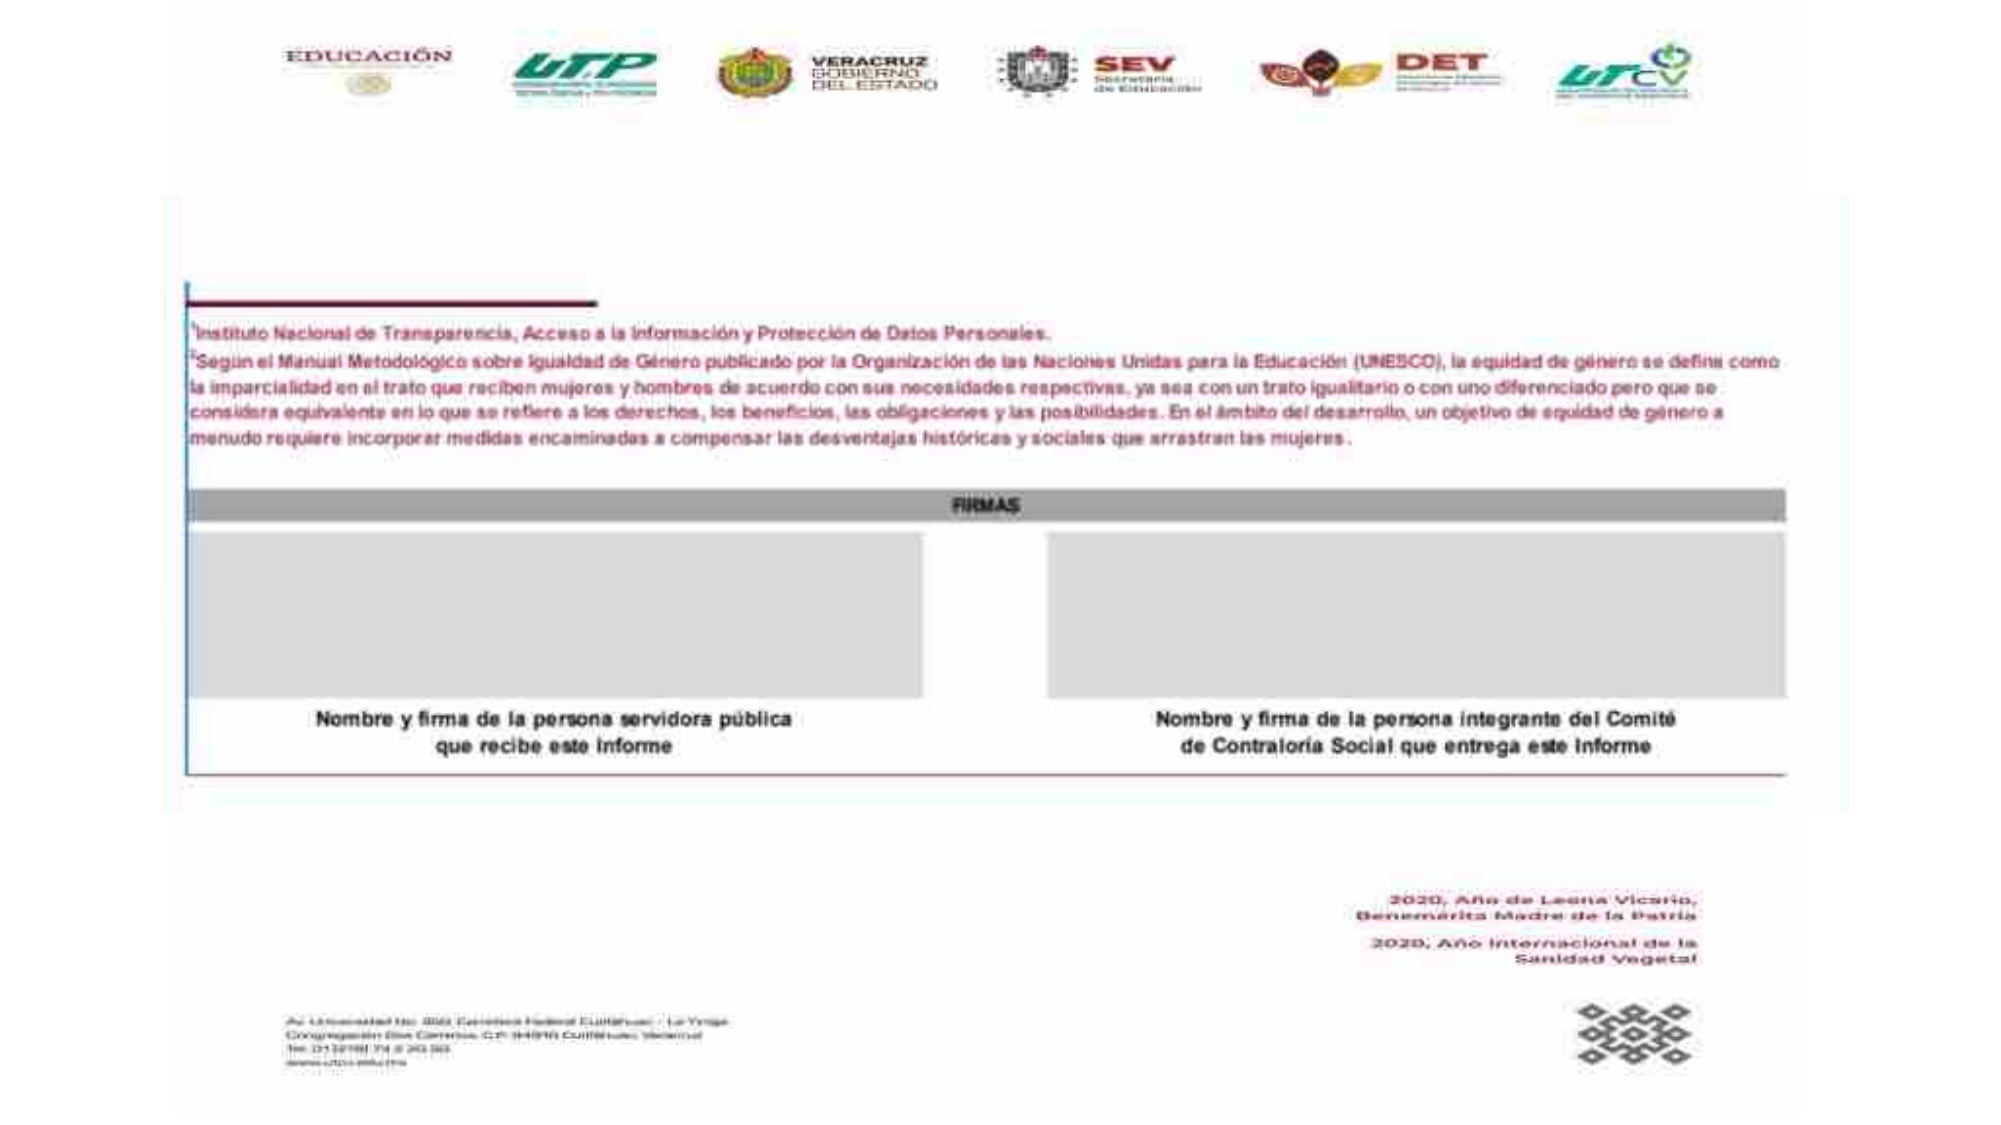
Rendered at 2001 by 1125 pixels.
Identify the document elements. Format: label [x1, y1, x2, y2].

picture [161, 0, 1849, 1117]
